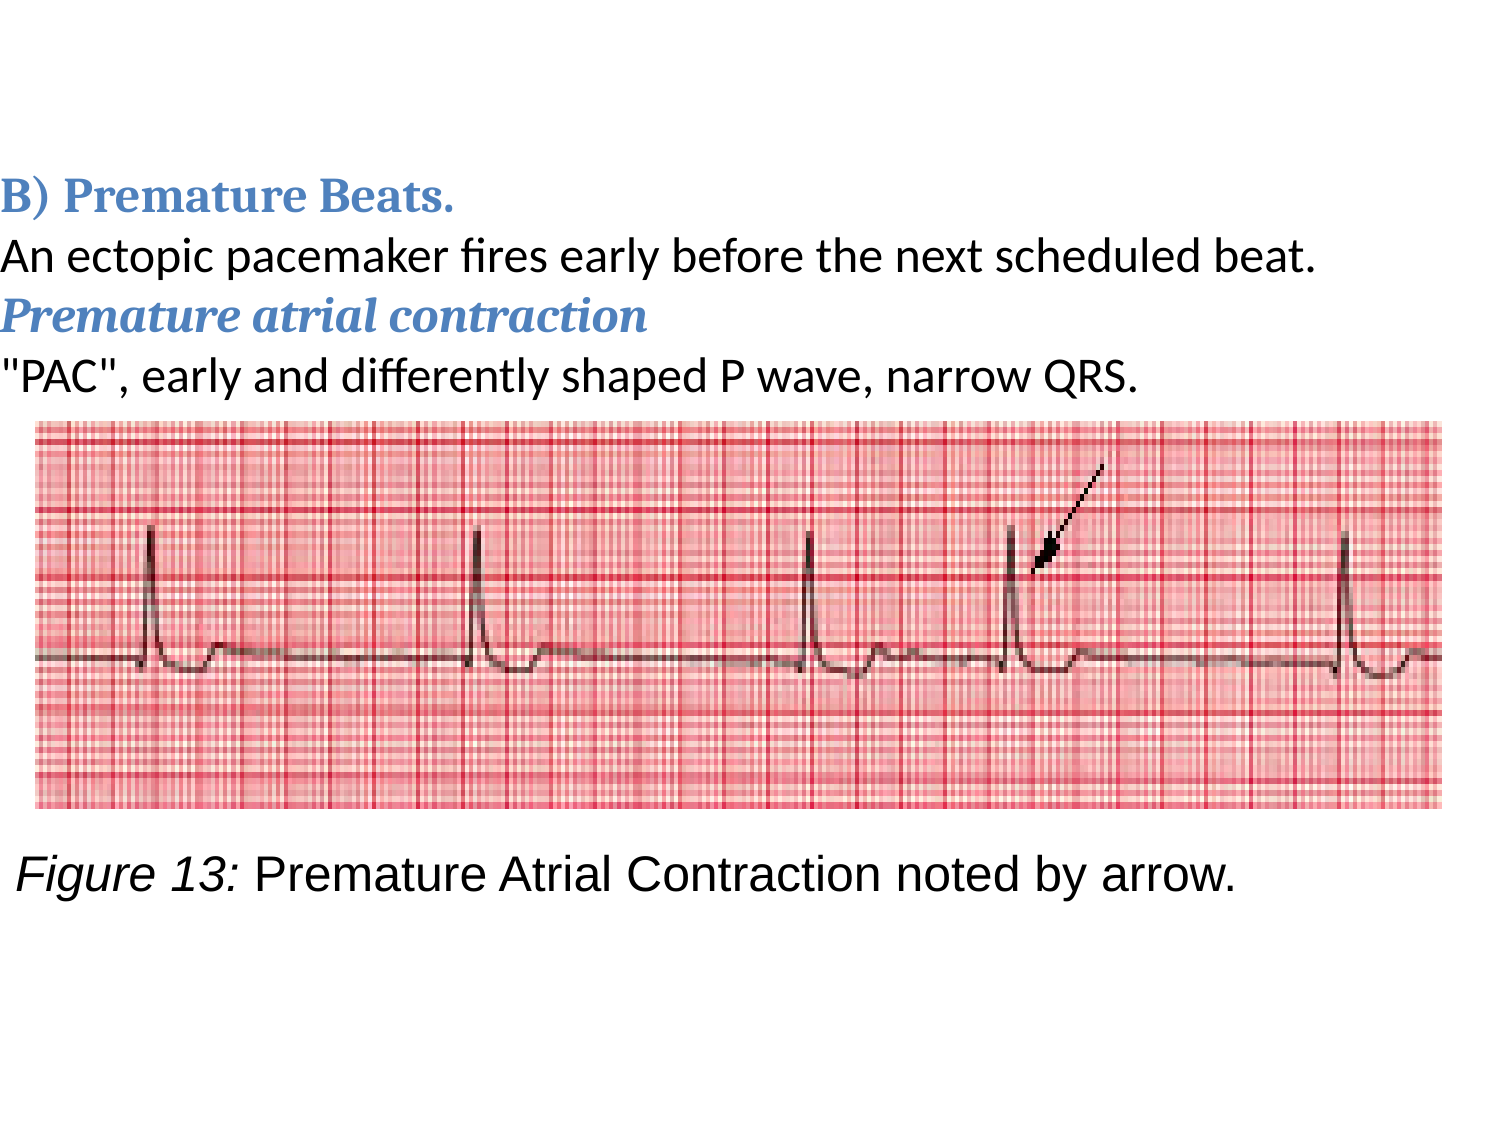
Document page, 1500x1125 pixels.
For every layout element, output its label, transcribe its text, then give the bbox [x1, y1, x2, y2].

text_box Figure 13: Premature Atrial Contraction noted by arrow. [0, 774, 1500, 955]
picture [34, 421, 1442, 809]
text_box B) Premature Beats. An ectopic pacemaker fires early before the next scheduled beat. Premature atrial contraction "PAC", early and differently shaped P wave, narrow QRS. [0, 142, 1500, 463]
